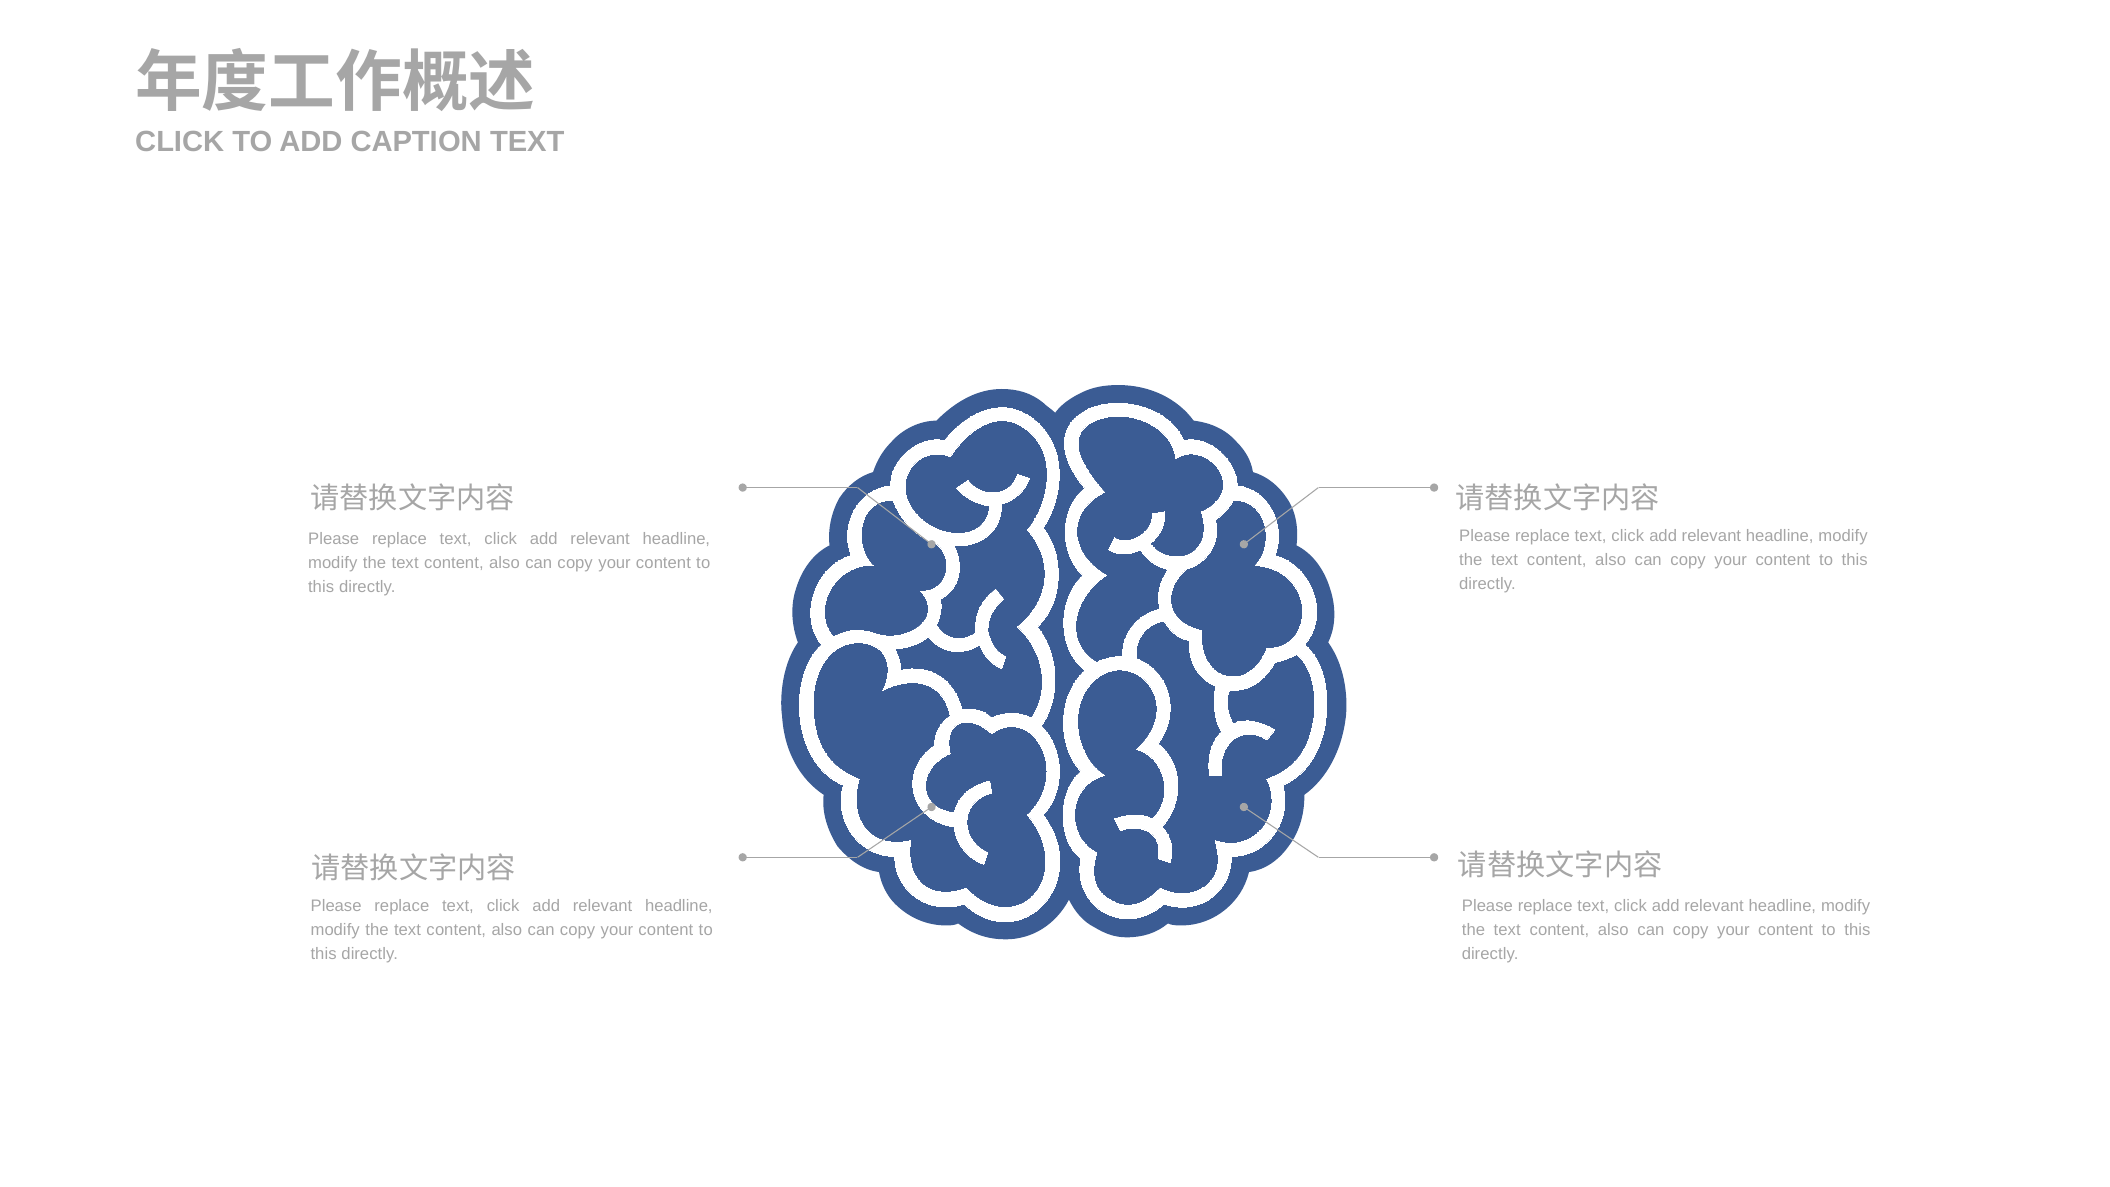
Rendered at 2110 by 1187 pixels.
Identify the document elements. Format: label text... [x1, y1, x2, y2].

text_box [1438, 463, 1886, 623]
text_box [742, 806, 932, 858]
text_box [1440, 830, 1889, 989]
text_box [780, 385, 1348, 958]
text_box CLICK TO ADD CAPTION TEXT [135, 122, 596, 158]
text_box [290, 463, 729, 623]
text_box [742, 487, 932, 545]
text_box 年度工作概述 [135, 38, 596, 119]
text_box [1243, 487, 1435, 545]
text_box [293, 834, 731, 995]
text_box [1243, 806, 1435, 858]
